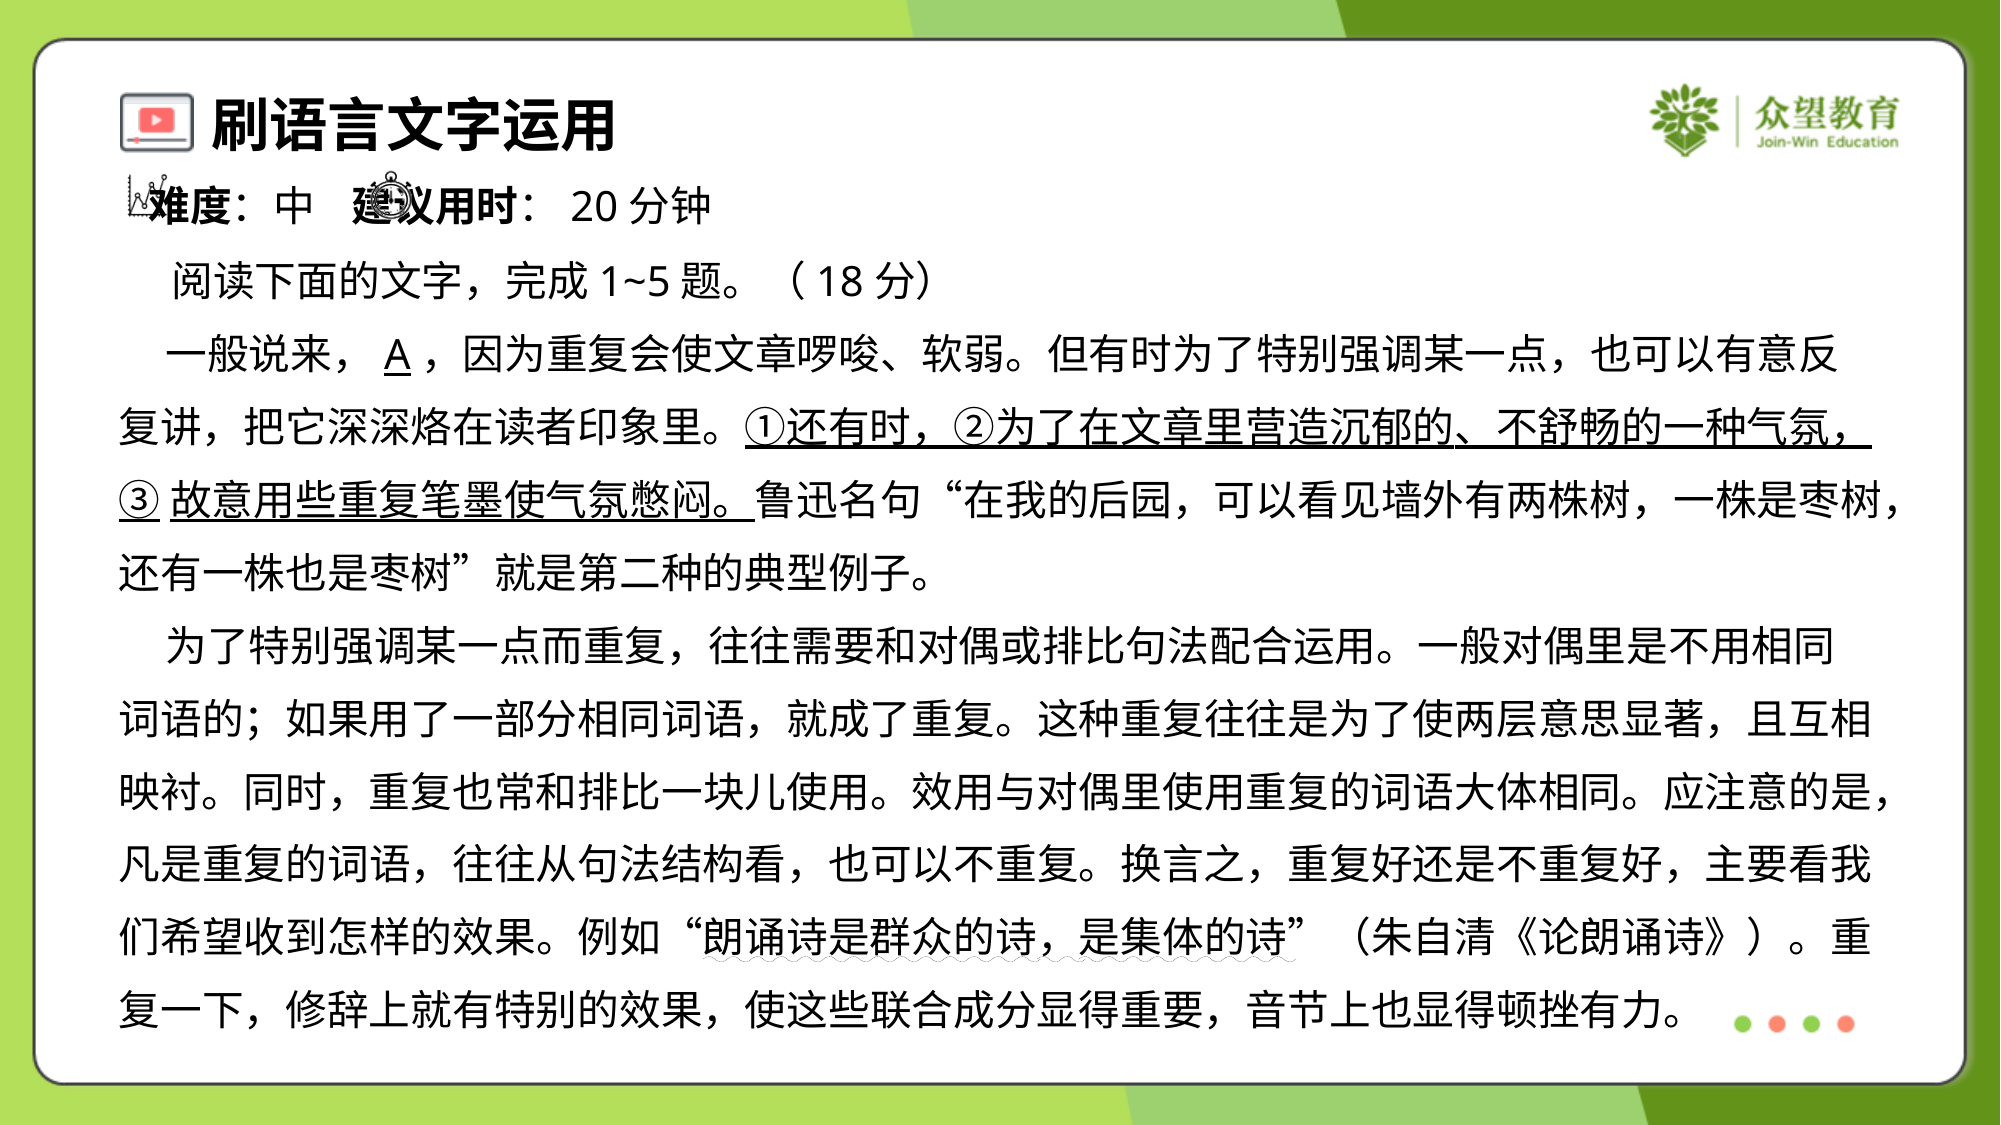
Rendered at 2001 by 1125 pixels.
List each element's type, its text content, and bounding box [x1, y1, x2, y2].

text_box 难度：中 建议用时：20分钟 [118, 159, 1882, 223]
picture [0, 0, 2000, 1125]
text_box 阅读下面的文字，完成1~5题。（18分） 一般说来，A，因为重复会使文章啰唆、软弱。但有时为了特别强调某一点，也可以有意反 复讲，把它深深烙在读者印象里。①还有时，②为了在文章里营造沉郁的、不舒畅的一种气氛， ③故意用些重复笔墨使气氛憋闷。鲁迅名句“在我的后园，可以看见墙外有两株树，一株是枣树， 还有一株也是枣树”就是第二种的典型例子。 为了特别强调某一点而重复，往往需要和对偶或排比句法配合运用。一般对偶里是不用相同 词语的；如果用了一部分相同词语，就成了重复。这种重复往往是为了使两层意思显著，且互相 映衬。同时，重复也常和排比一块儿使用。效用与对偶里使用重复的词语大体相同。应注意的是， 凡是重复的词语，往往从句法结构看，也可以不重复。换言之，重复好还是不重复好，主要看我 们希望收到怎样的效果。例如“朗诵诗是群众的诗，是集体的诗”（朱自清《论朗诵诗》）。重 复一下，修辞上就有特别的效果，使这些联合成分显得重要，音节上也显得顿挫有力。 [118, 231, 1883, 1034]
